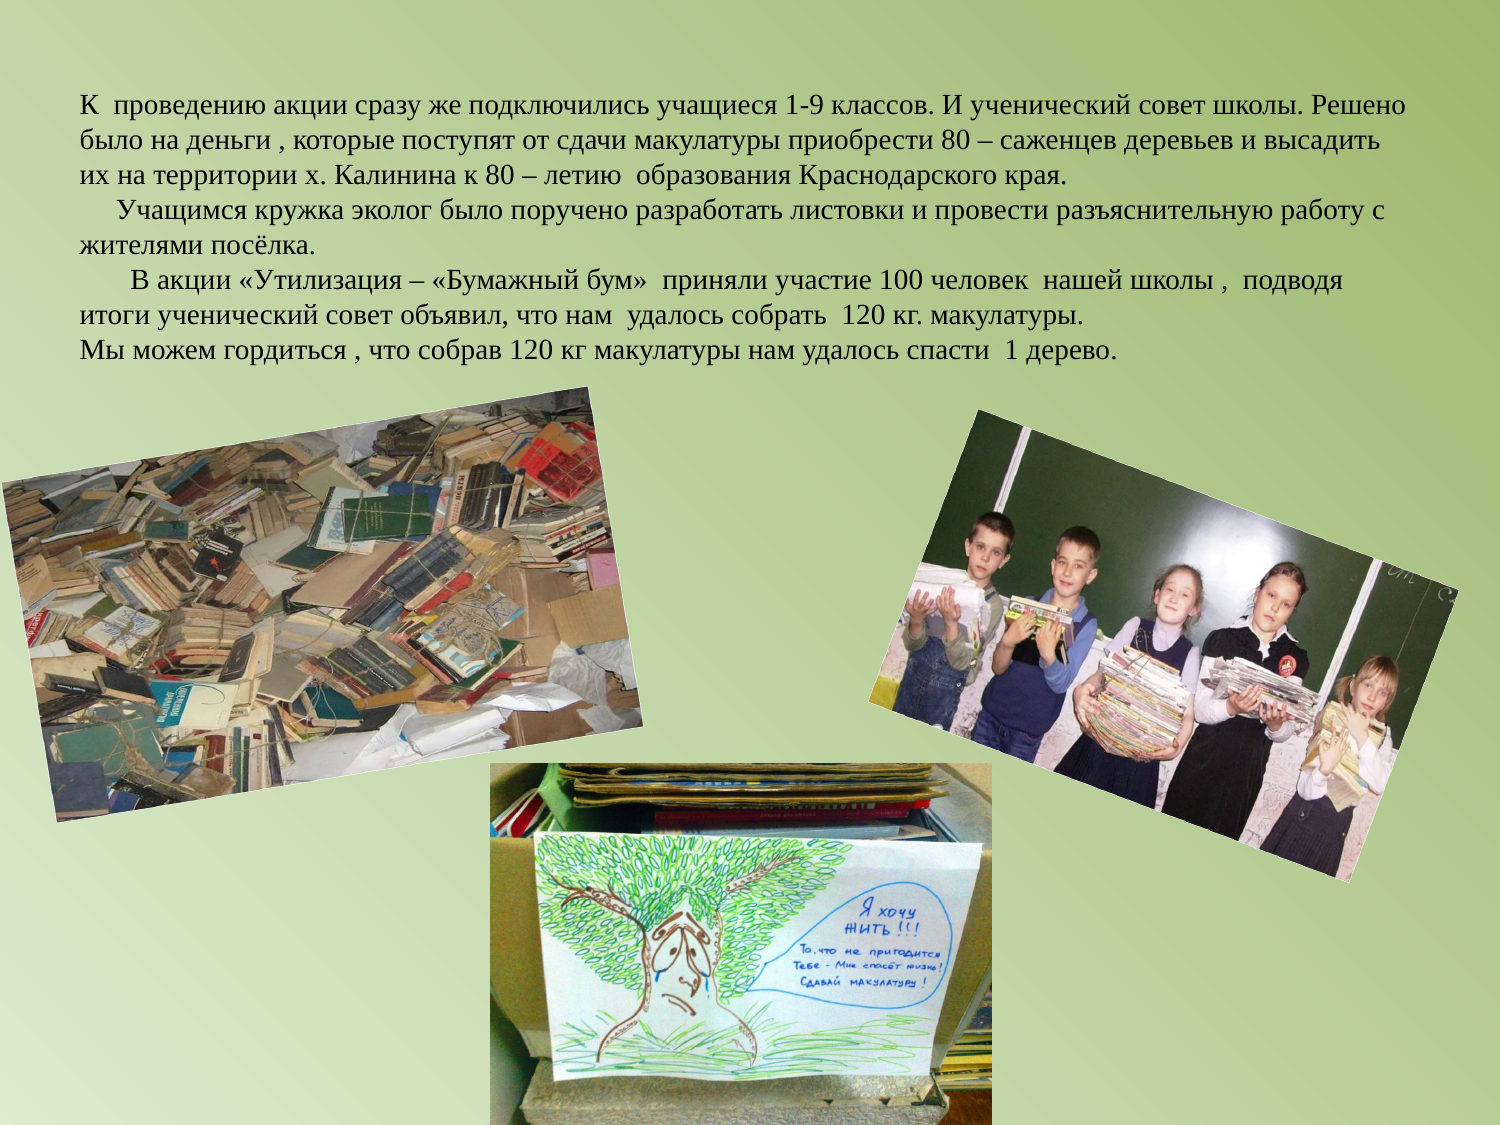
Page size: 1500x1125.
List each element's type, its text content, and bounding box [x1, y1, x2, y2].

picture [2, 386, 1459, 1125]
text_box К проведению акции сразу же подключились учащиеся 1-9 классов. И ученический совет школы. Решено было на деньги , которые поступят от сдачи макулатуры приобрести 80 – саженцев деревьев и высадить их на территории х. Калинина к 80 – летию образования Краснодарского края. Учащимся кружка эколог было поручено разработать листовки и провести разъяснительную работу с жителями посёлка. В акции «Утилизация – «Бумажный бум» приняли участие 100 человек нашей школы , подводя итоги ученический совет объявил, что нам удалось собрать 120 кг. макулатуры. Мы можем гордиться , что собрав 120 кг макулатуры нам удалось спасти 1 дерево. [64, 78, 1424, 373]
